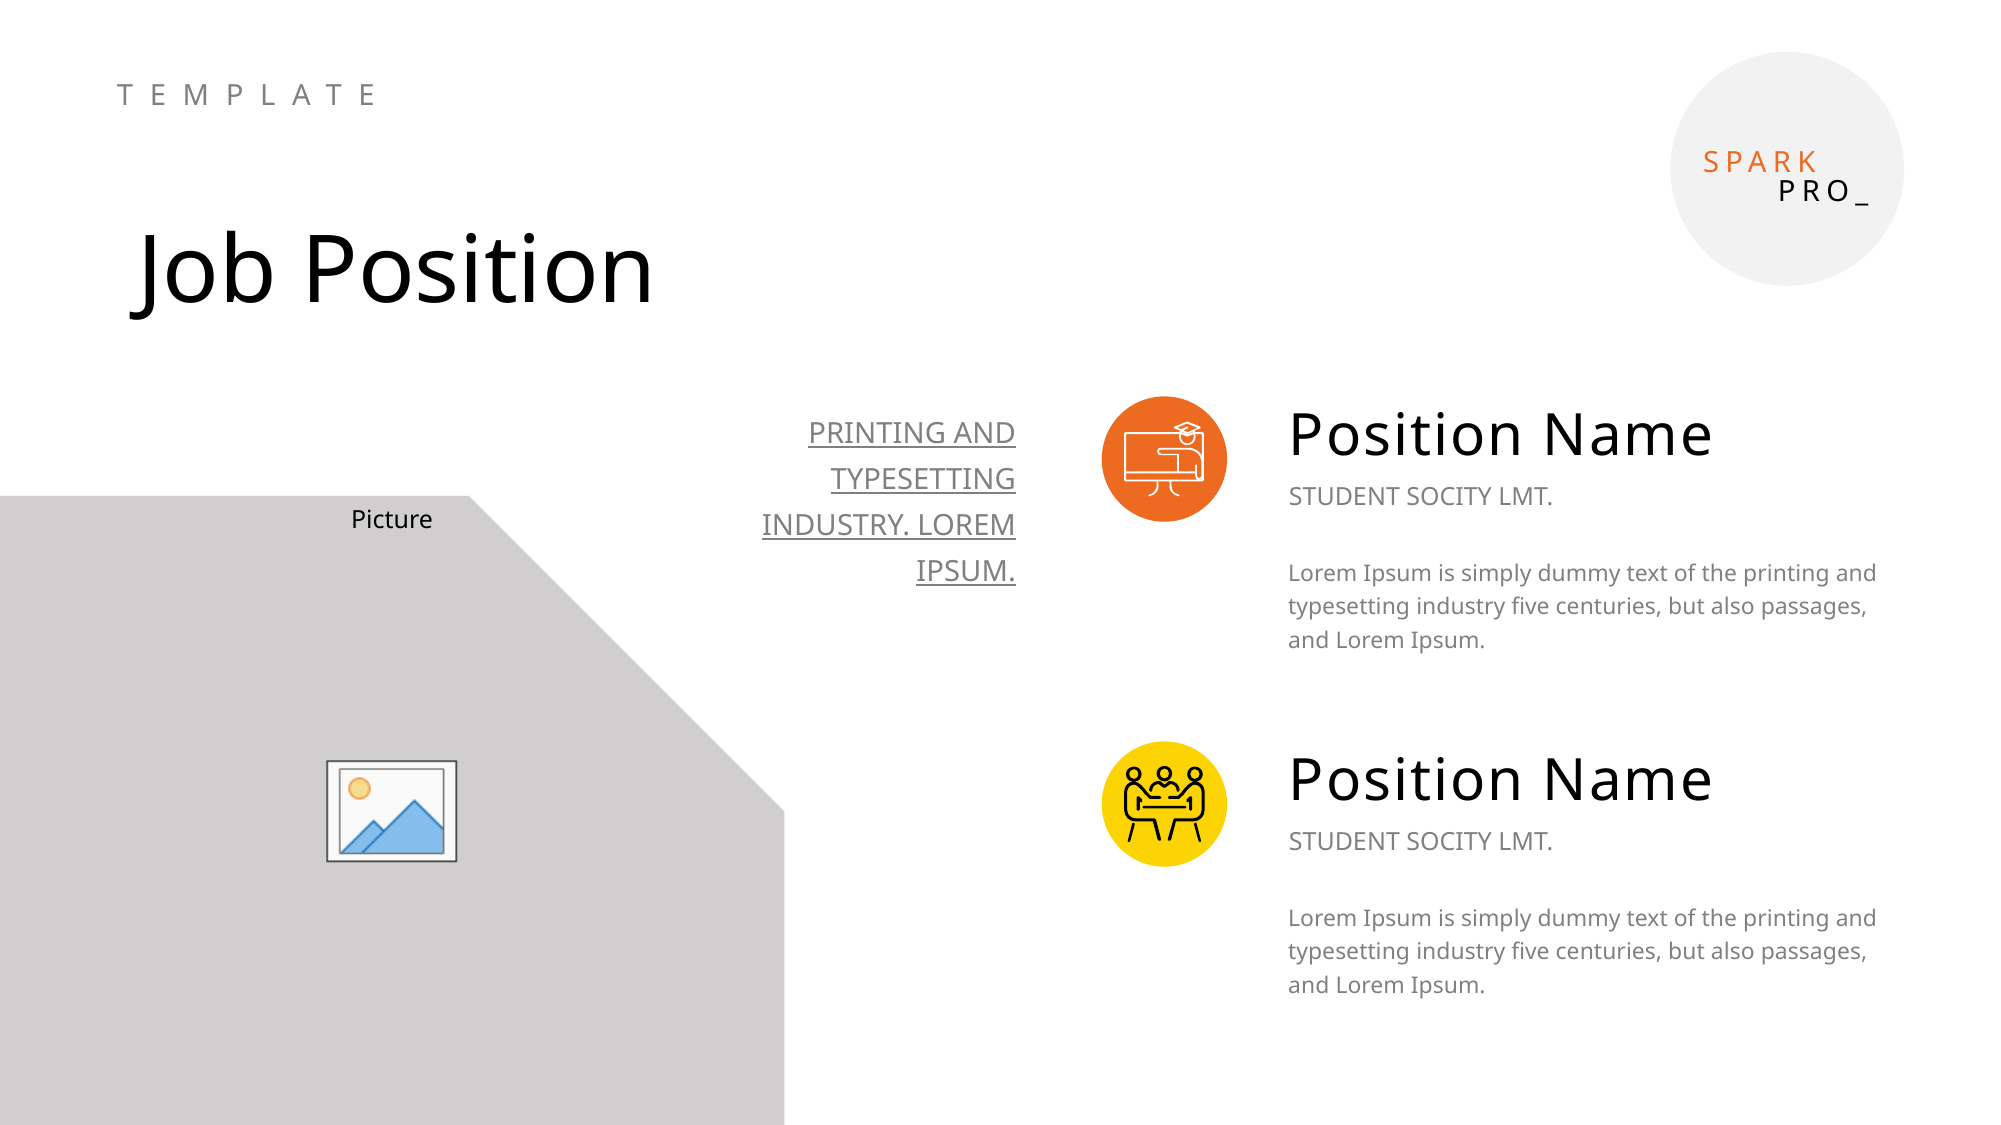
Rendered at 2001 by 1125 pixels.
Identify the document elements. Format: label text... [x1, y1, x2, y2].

text_box [1124, 421, 1204, 497]
text_box [1094, 733, 1235, 875]
text_box PRINTING AND TYPESETTING INDUSTRY. LOREM IPSUM. [698, 396, 1031, 595]
text_box PRO_ [1763, 165, 1905, 216]
text_box Lorem Ipsum is simply dummy text of the printing and typesetting industry five centuries, but also passages, and Lorem Ipsum. [1273, 545, 1902, 660]
text_box Job Position [122, 201, 785, 329]
text_box [1100, 740, 1229, 868]
text_box [1124, 765, 1180, 843]
text_box [1094, 388, 1235, 530]
text_box [1167, 766, 1205, 843]
text_box Position Name [1274, 389, 1886, 475]
text_box [1142, 805, 1187, 809]
text_box Position Name [1274, 735, 1886, 820]
text_box [1100, 395, 1229, 523]
text_box STUDENT SOCITY LMT. [1274, 818, 1657, 863]
text_box SPARK [1688, 135, 1909, 186]
text_box Lorem Ipsum is simply dummy text of the printing and typesetting industry five centuries, but also passages, and Lorem Ipsum. [1273, 890, 1902, 1005]
text_box STUDENT SOCITY LMT. [1274, 473, 1657, 518]
text_box [1669, 50, 1901, 287]
text_box TEMPLATE [102, 68, 670, 119]
picture [0, 495, 785, 1125]
